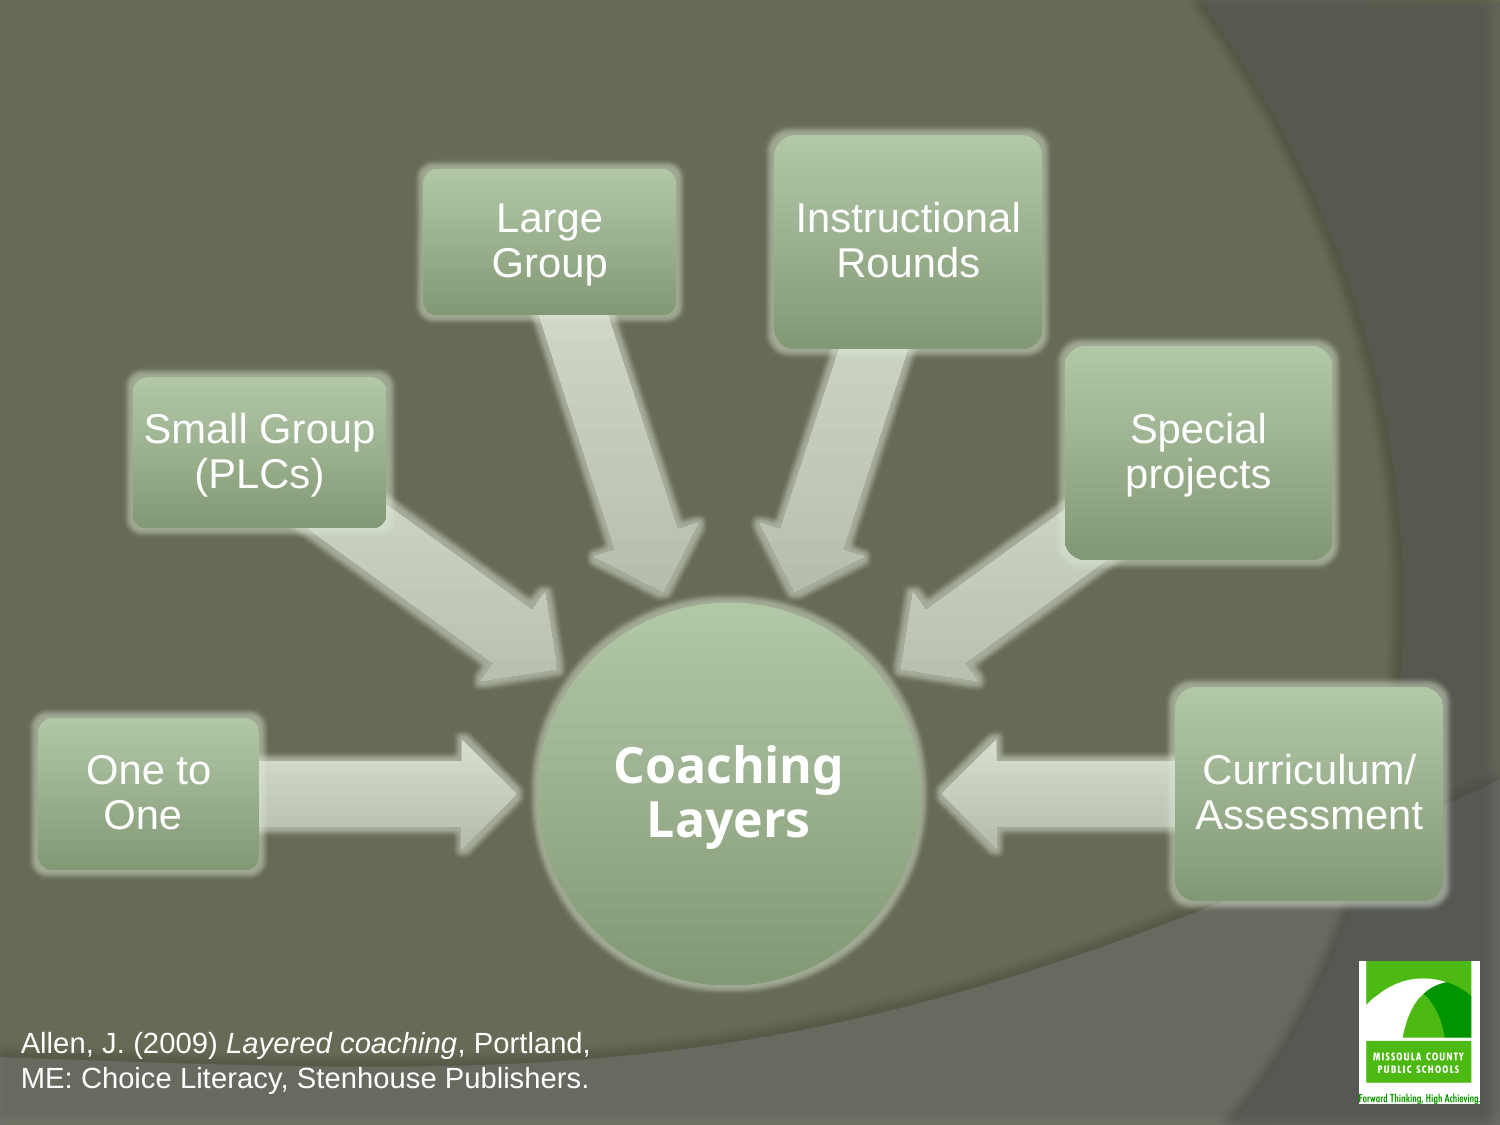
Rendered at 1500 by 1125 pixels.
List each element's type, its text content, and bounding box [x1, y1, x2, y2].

picture [1359, 961, 1480, 1104]
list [26, 57, 1456, 1063]
text_box Allen, J. (2009) Layered coaching, Portland, ME: Choice Literacy, Stenhouse Publishers. [6, 1017, 665, 1103]
